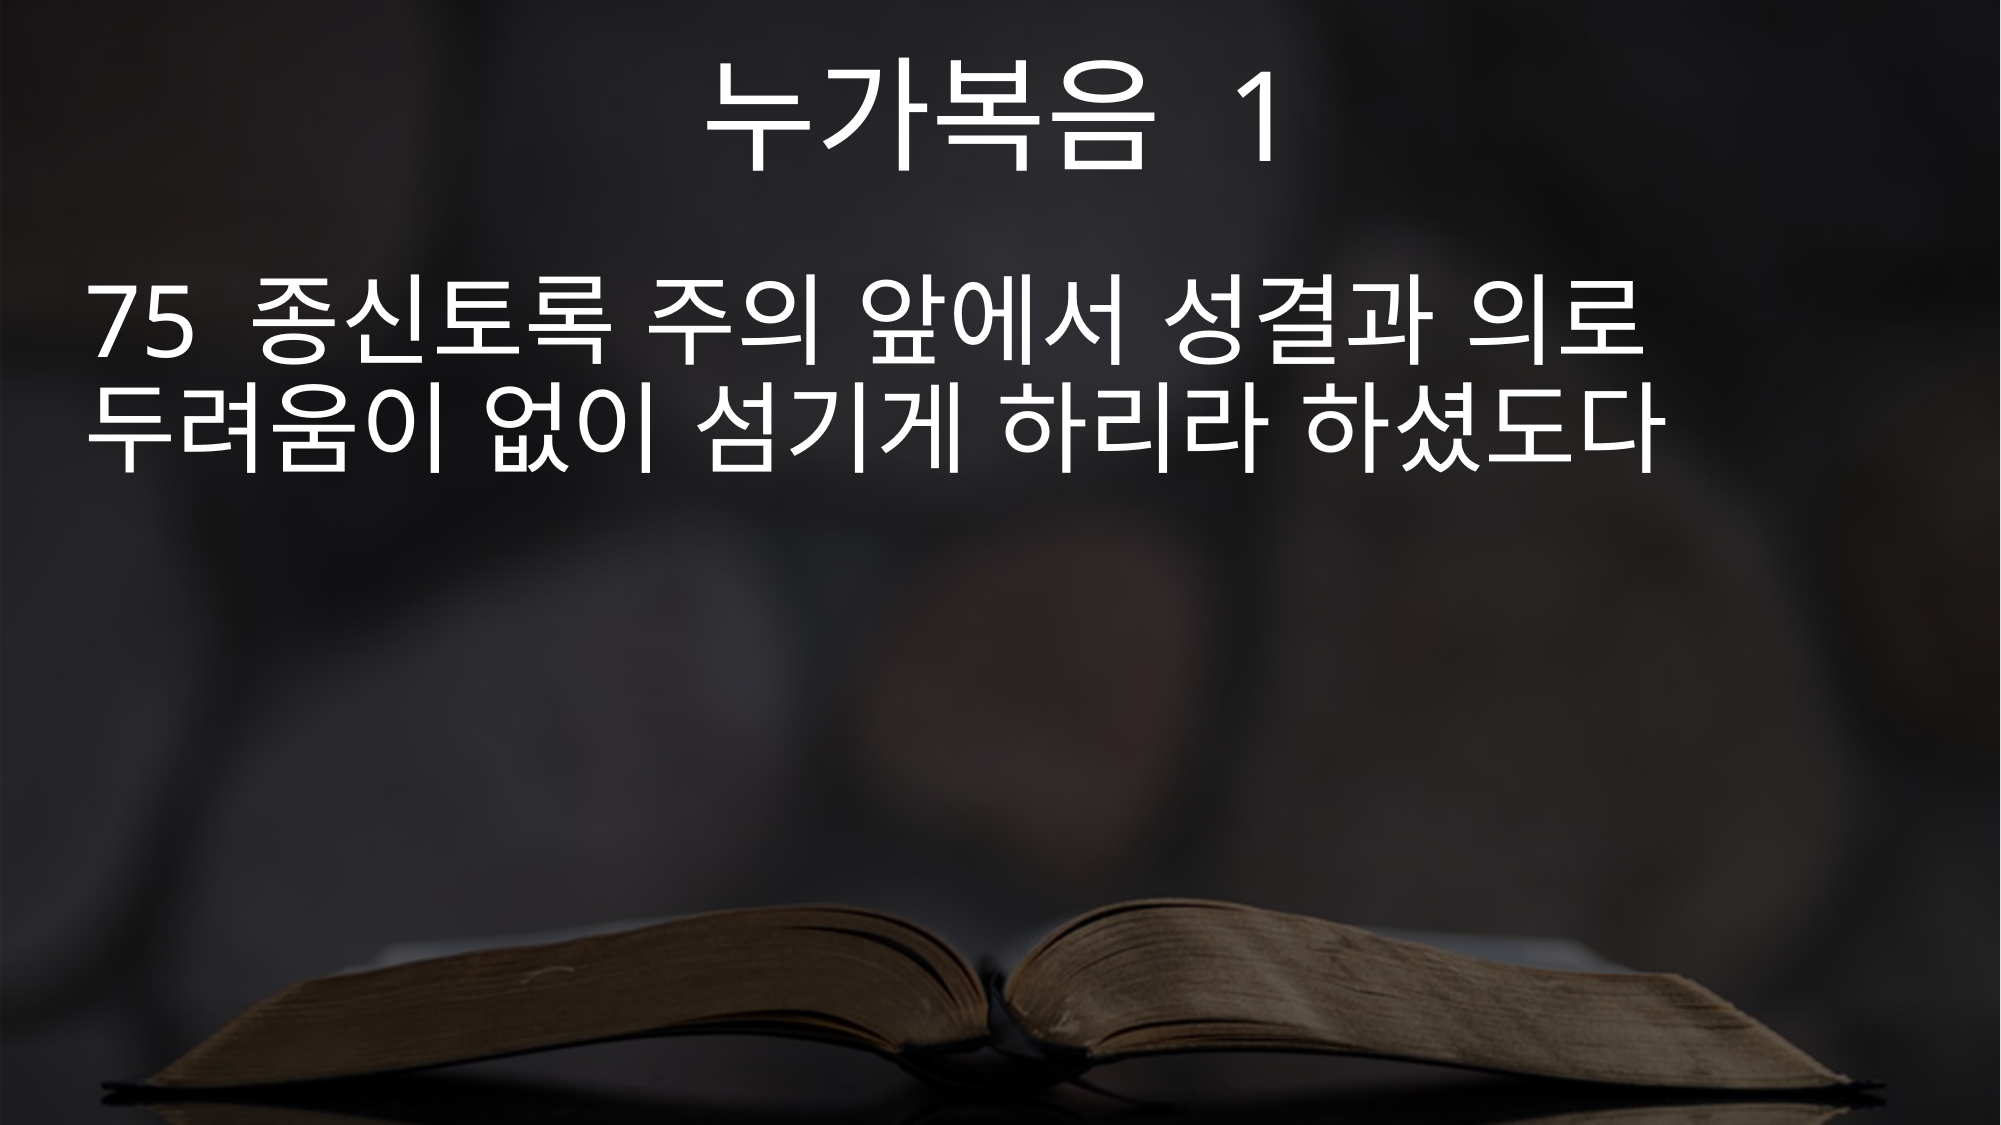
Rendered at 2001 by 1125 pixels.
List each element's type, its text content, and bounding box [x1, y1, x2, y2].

list 75 종신토록 주의 앞에서 성결과 의로 두려움이 없이 섬기게 하리라 하셨도다 [69, 263, 1953, 423]
footer 누가복음 1 [0, 32, 2000, 192]
picture [0, 0, 2001, 1125]
